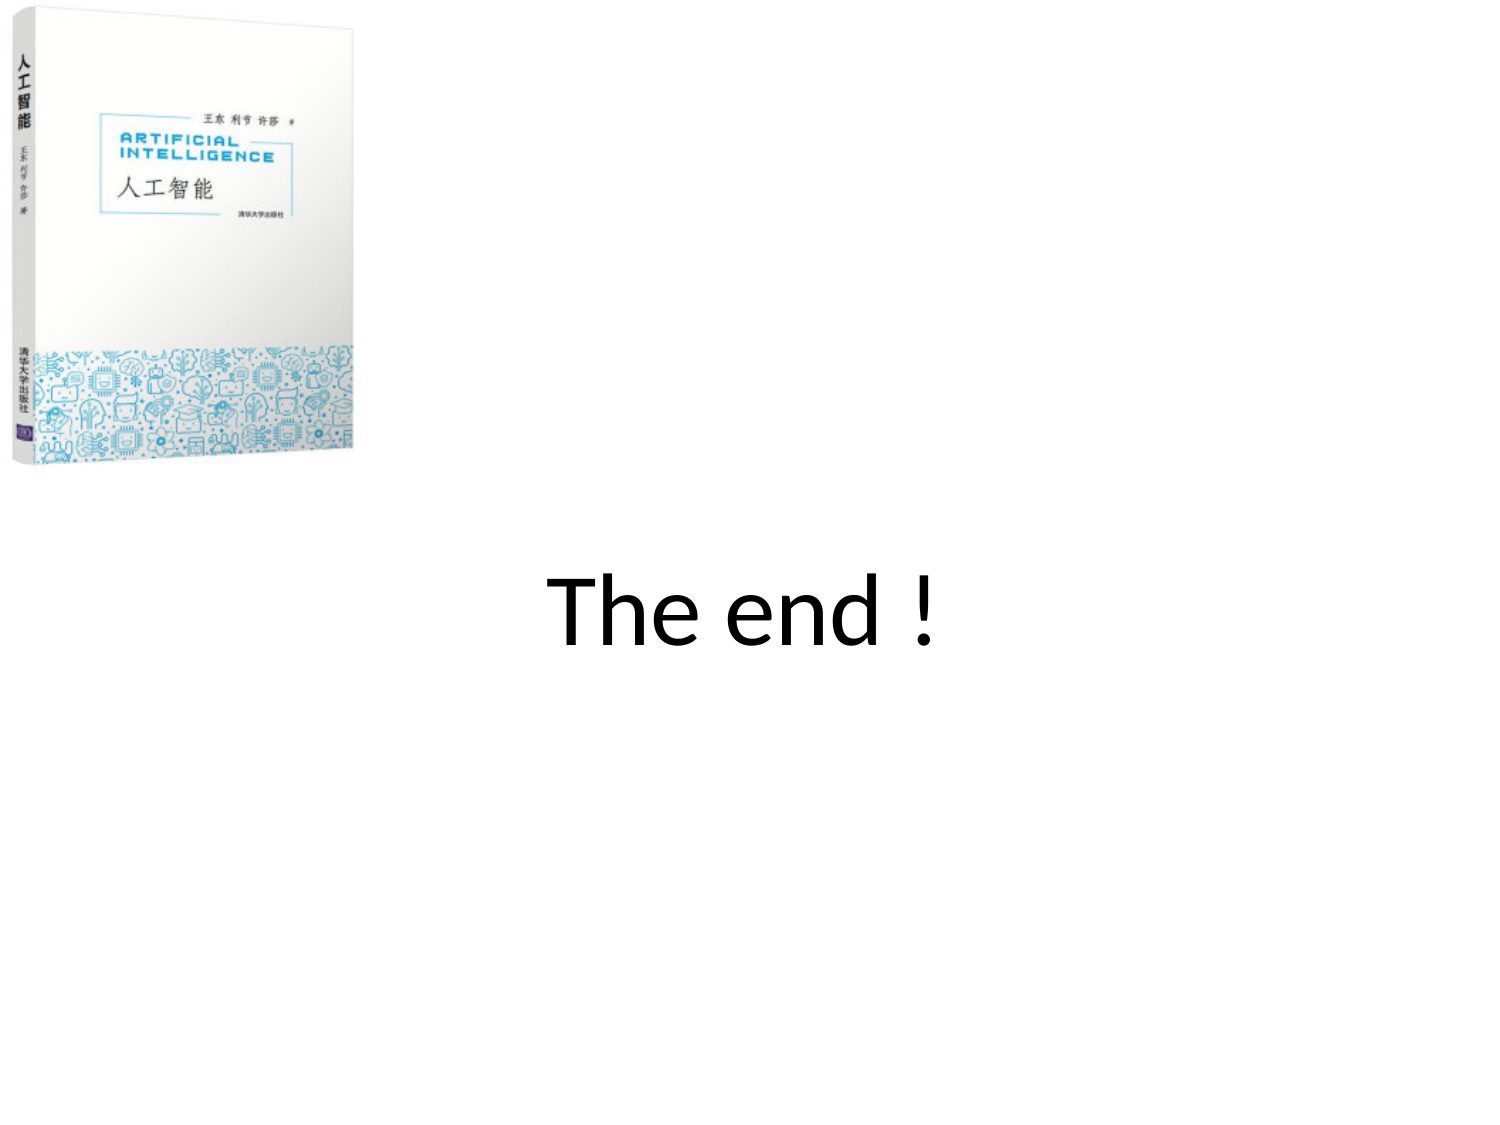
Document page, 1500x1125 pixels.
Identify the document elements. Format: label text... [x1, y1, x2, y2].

picture [0, 0, 419, 484]
text_box The end ! [531, 534, 956, 674]
